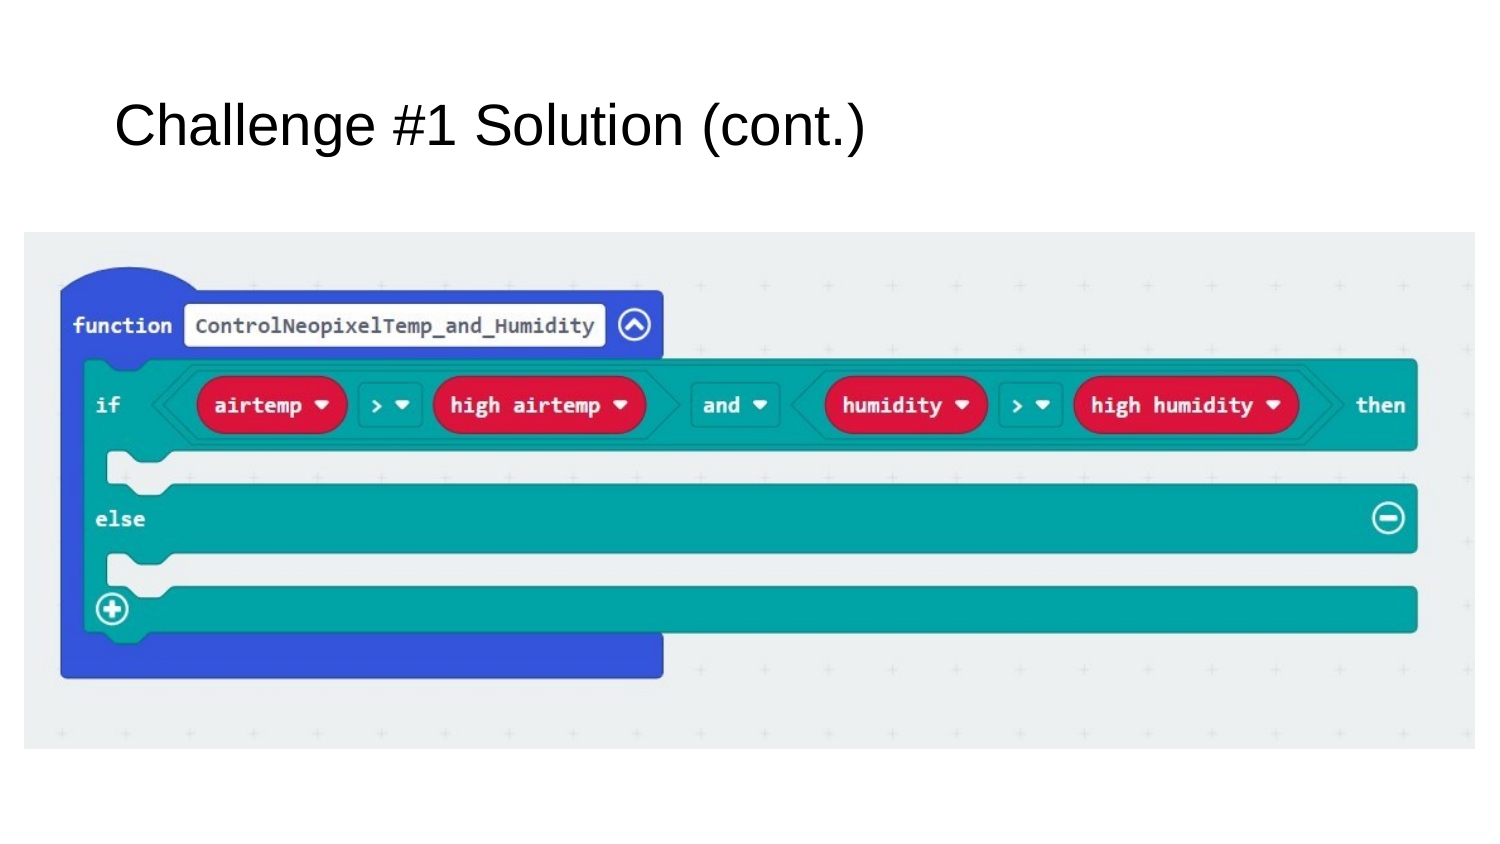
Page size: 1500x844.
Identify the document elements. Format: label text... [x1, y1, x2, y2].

picture [24, 232, 1476, 749]
title Challenge #1 Solution (cont.) [103, 44, 1397, 208]
